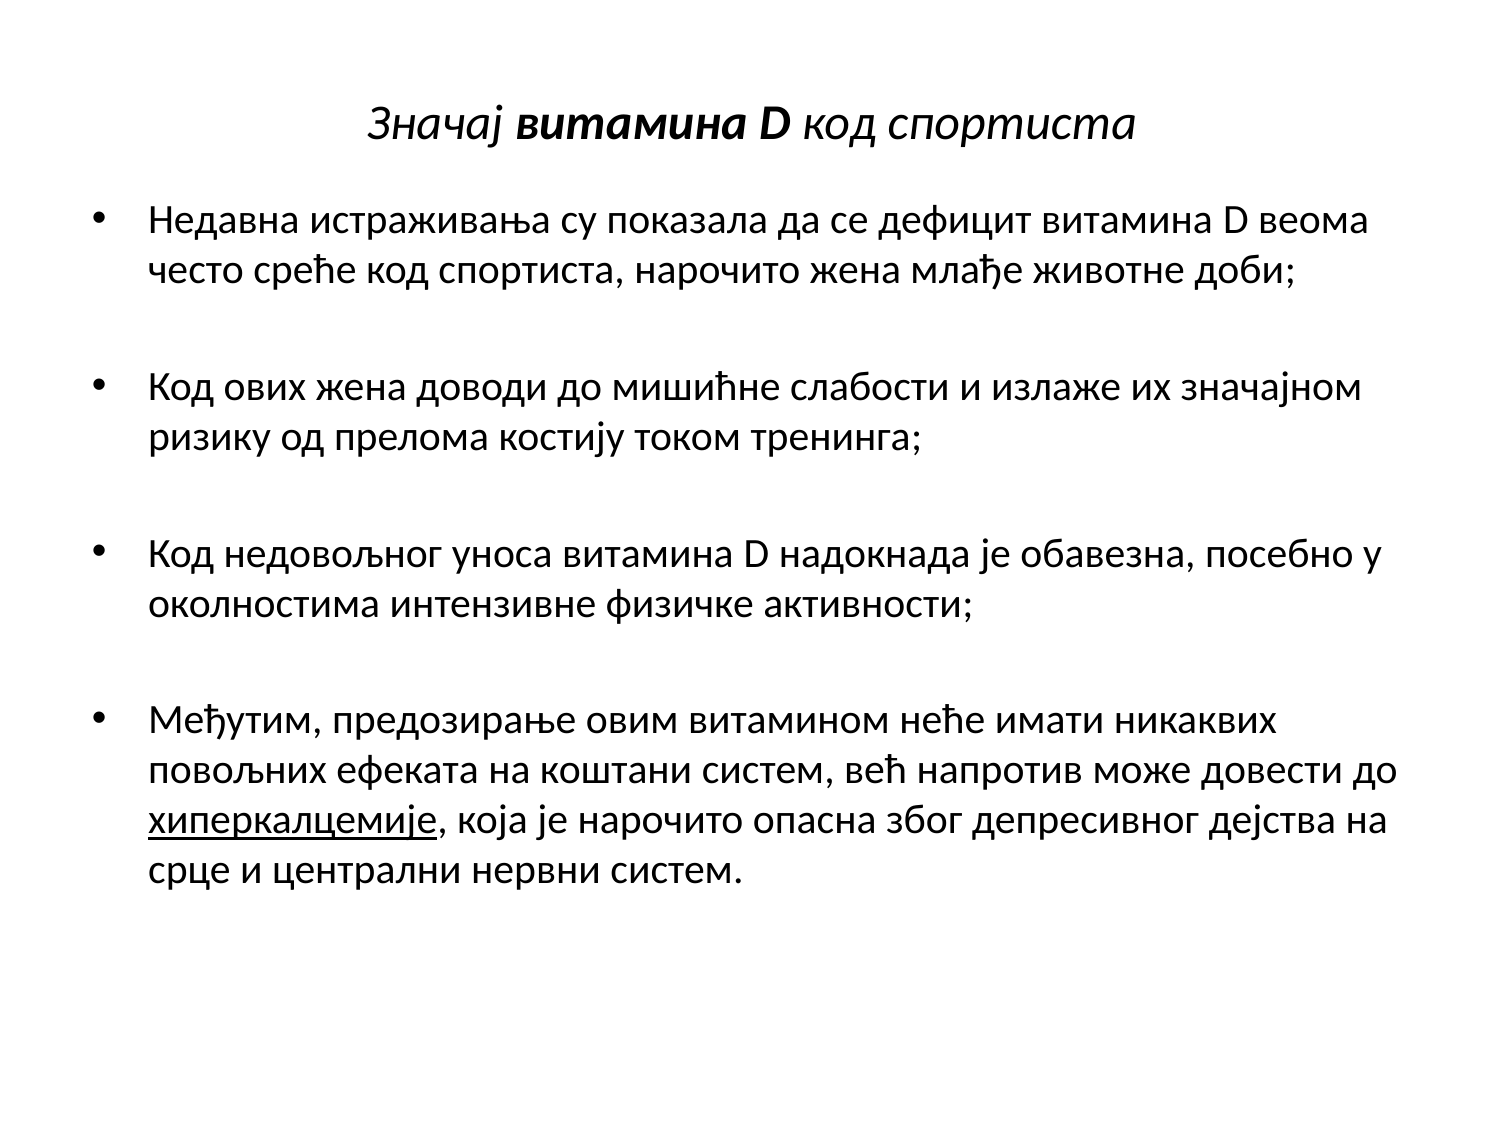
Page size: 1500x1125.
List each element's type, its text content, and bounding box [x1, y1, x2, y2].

list Недавна истраживања су показала да се дефицит витамина D веома често среће код спортиста, нарочито жена млађе животне доби; Код ових жена доводи до мишићне слабости и излаже их значајном ризику од прелома костију током тренинга; Код недовољног уноса витамина D надокнада је обавезна, посебно у околностима интензивне физичке активности; Међутим, предозирање овим витамином неће имати никаквих повољних ефеката на коштани систем, већ напротив може довести до хиперкалцемије, која је нарочито опасна због депресивног дејства на срце и централни нервни систем. [76, 184, 1427, 941]
title Значај витамина D код спортиста [76, 90, 1427, 150]
